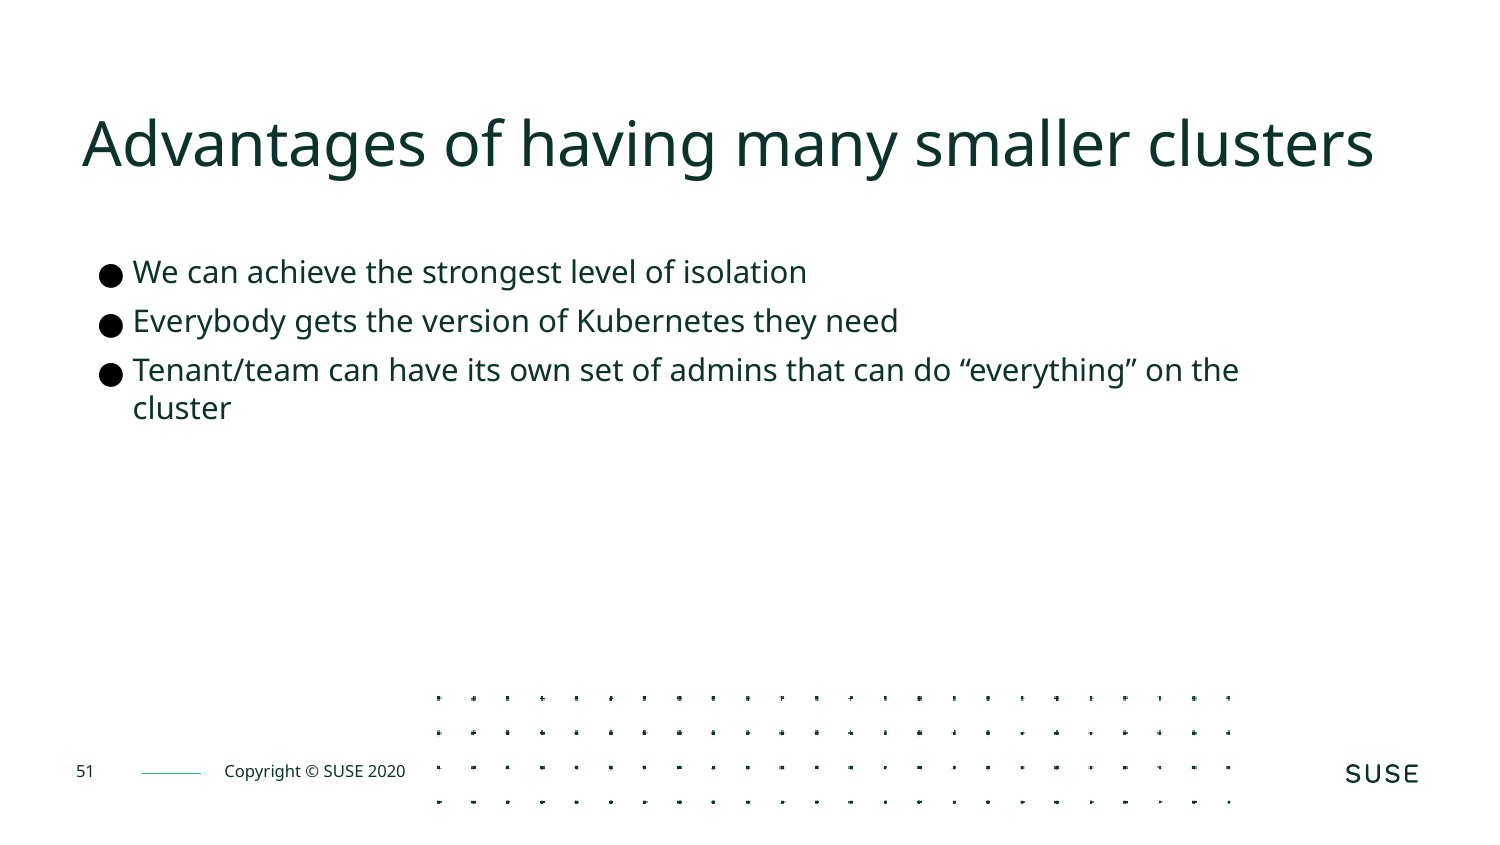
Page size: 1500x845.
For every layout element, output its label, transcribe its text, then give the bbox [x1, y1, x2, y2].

text_box Advantages of having many smaller clusters [82, 103, 1453, 260]
picture [1346, 764, 1418, 783]
picture [437, 696, 1255, 815]
text_box We can achieve the strongest level of isolation Everybody gets the version of Kubernetes they need Tenant/team can have its own set of admins that can do “everything” on the cluster [82, 244, 1299, 695]
